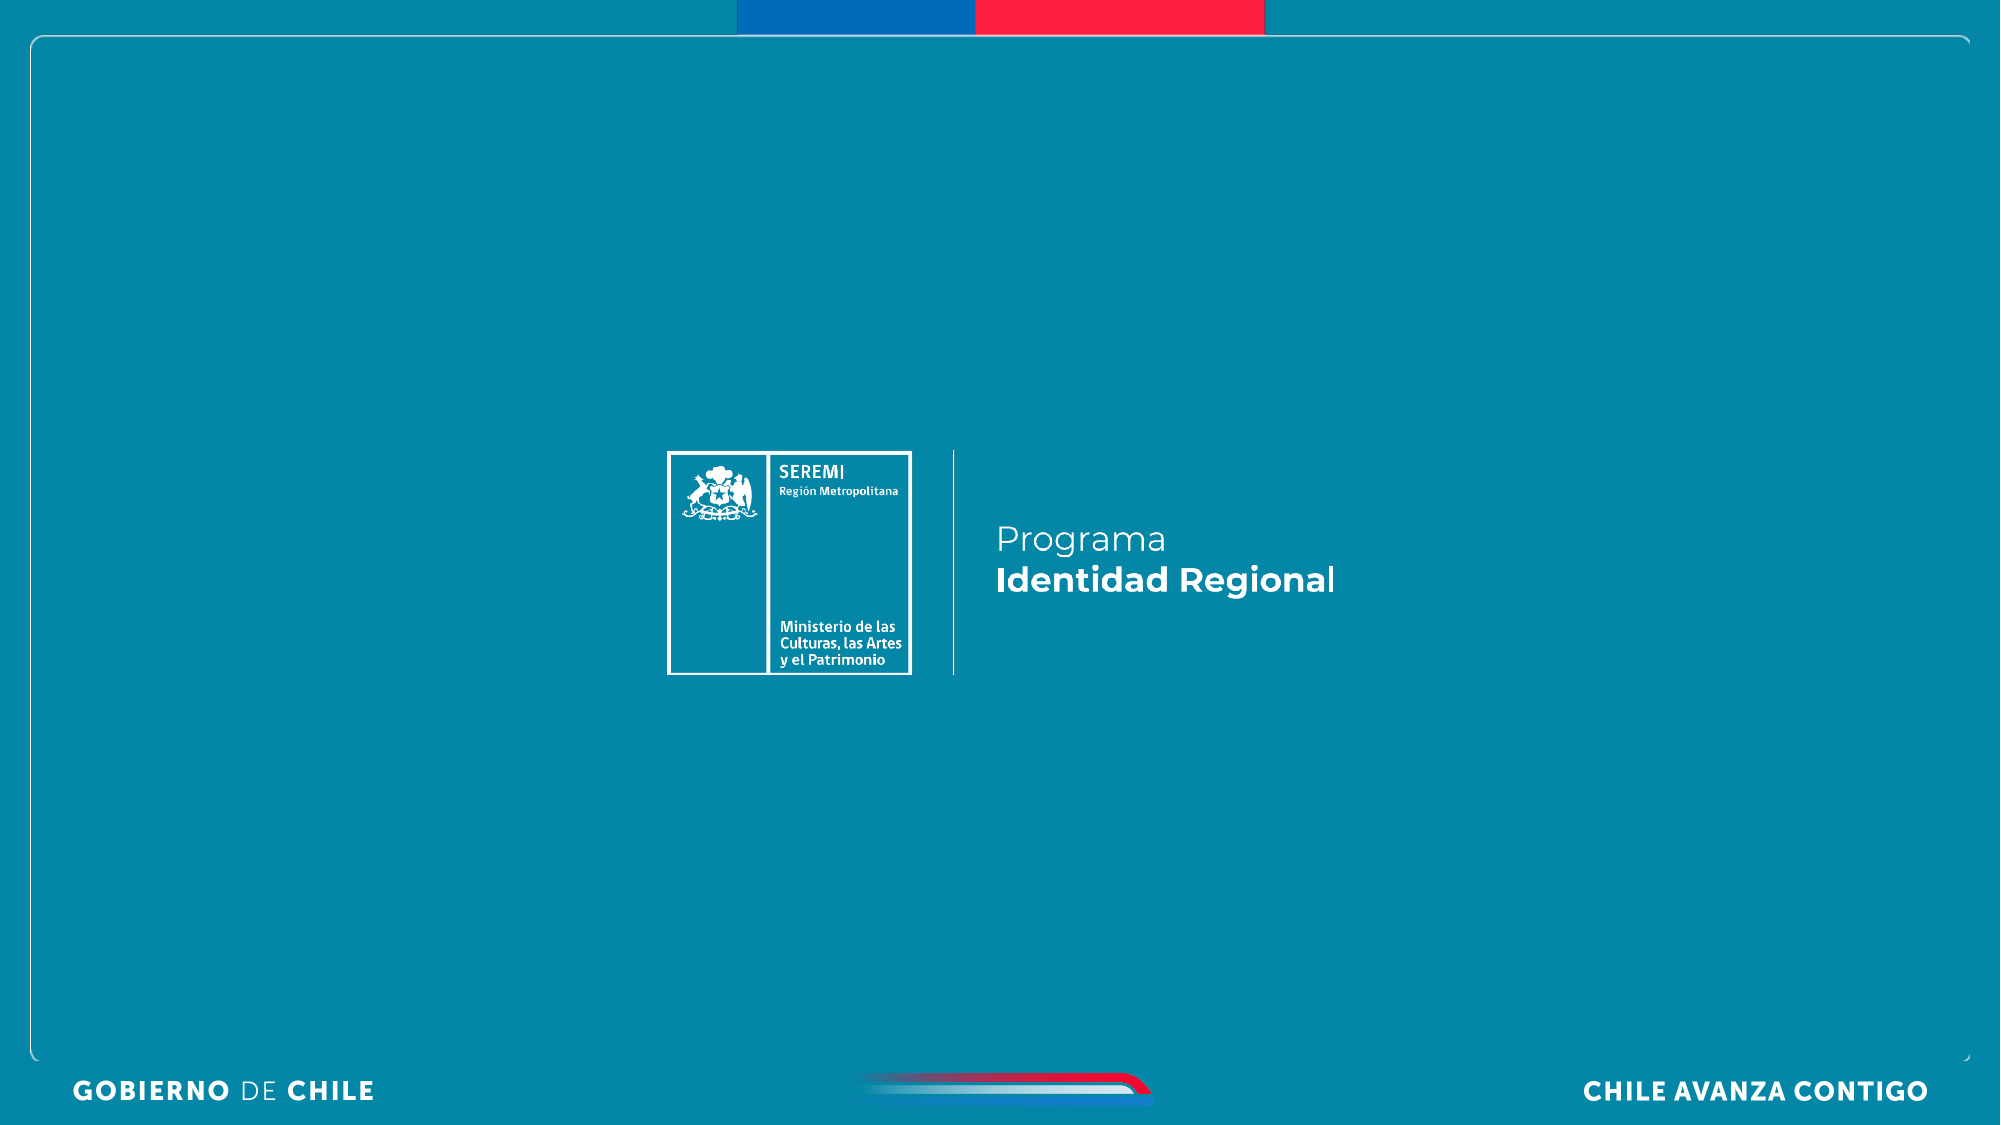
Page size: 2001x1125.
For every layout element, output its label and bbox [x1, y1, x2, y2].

picture [188, 1082, 203, 1099]
picture [1711, 1082, 1726, 1100]
picture [361, 1082, 372, 1099]
picture [1675, 1082, 1690, 1100]
picture [97, 1081, 115, 1100]
picture [1908, 1082, 1926, 1100]
picture [1887, 1082, 1903, 1100]
picture [1752, 1082, 1765, 1100]
picture [861, 1074, 1150, 1093]
picture [1769, 1082, 1784, 1100]
picture [140, 1082, 144, 1099]
picture [960, 1098, 1153, 1105]
picture [1795, 1082, 1811, 1100]
picture [311, 1082, 326, 1099]
picture [344, 1082, 355, 1099]
picture [1839, 1082, 1853, 1100]
picture [1858, 1082, 1873, 1100]
picture [1606, 1082, 1620, 1100]
picture [74, 1081, 91, 1100]
picture [243, 1082, 251, 1099]
picture [1638, 1082, 1649, 1100]
picture [1815, 1082, 1833, 1100]
picture [867, 1086, 1132, 1093]
picture [168, 1082, 181, 1099]
picture [1585, 1082, 1600, 1100]
picture [333, 1082, 337, 1099]
picture [209, 1081, 228, 1100]
picture [1654, 1082, 1664, 1100]
picture [121, 1082, 134, 1099]
picture [1693, 1082, 1709, 1100]
picture [151, 1082, 163, 1099]
picture [289, 1081, 304, 1100]
picture [1732, 1082, 1746, 1100]
